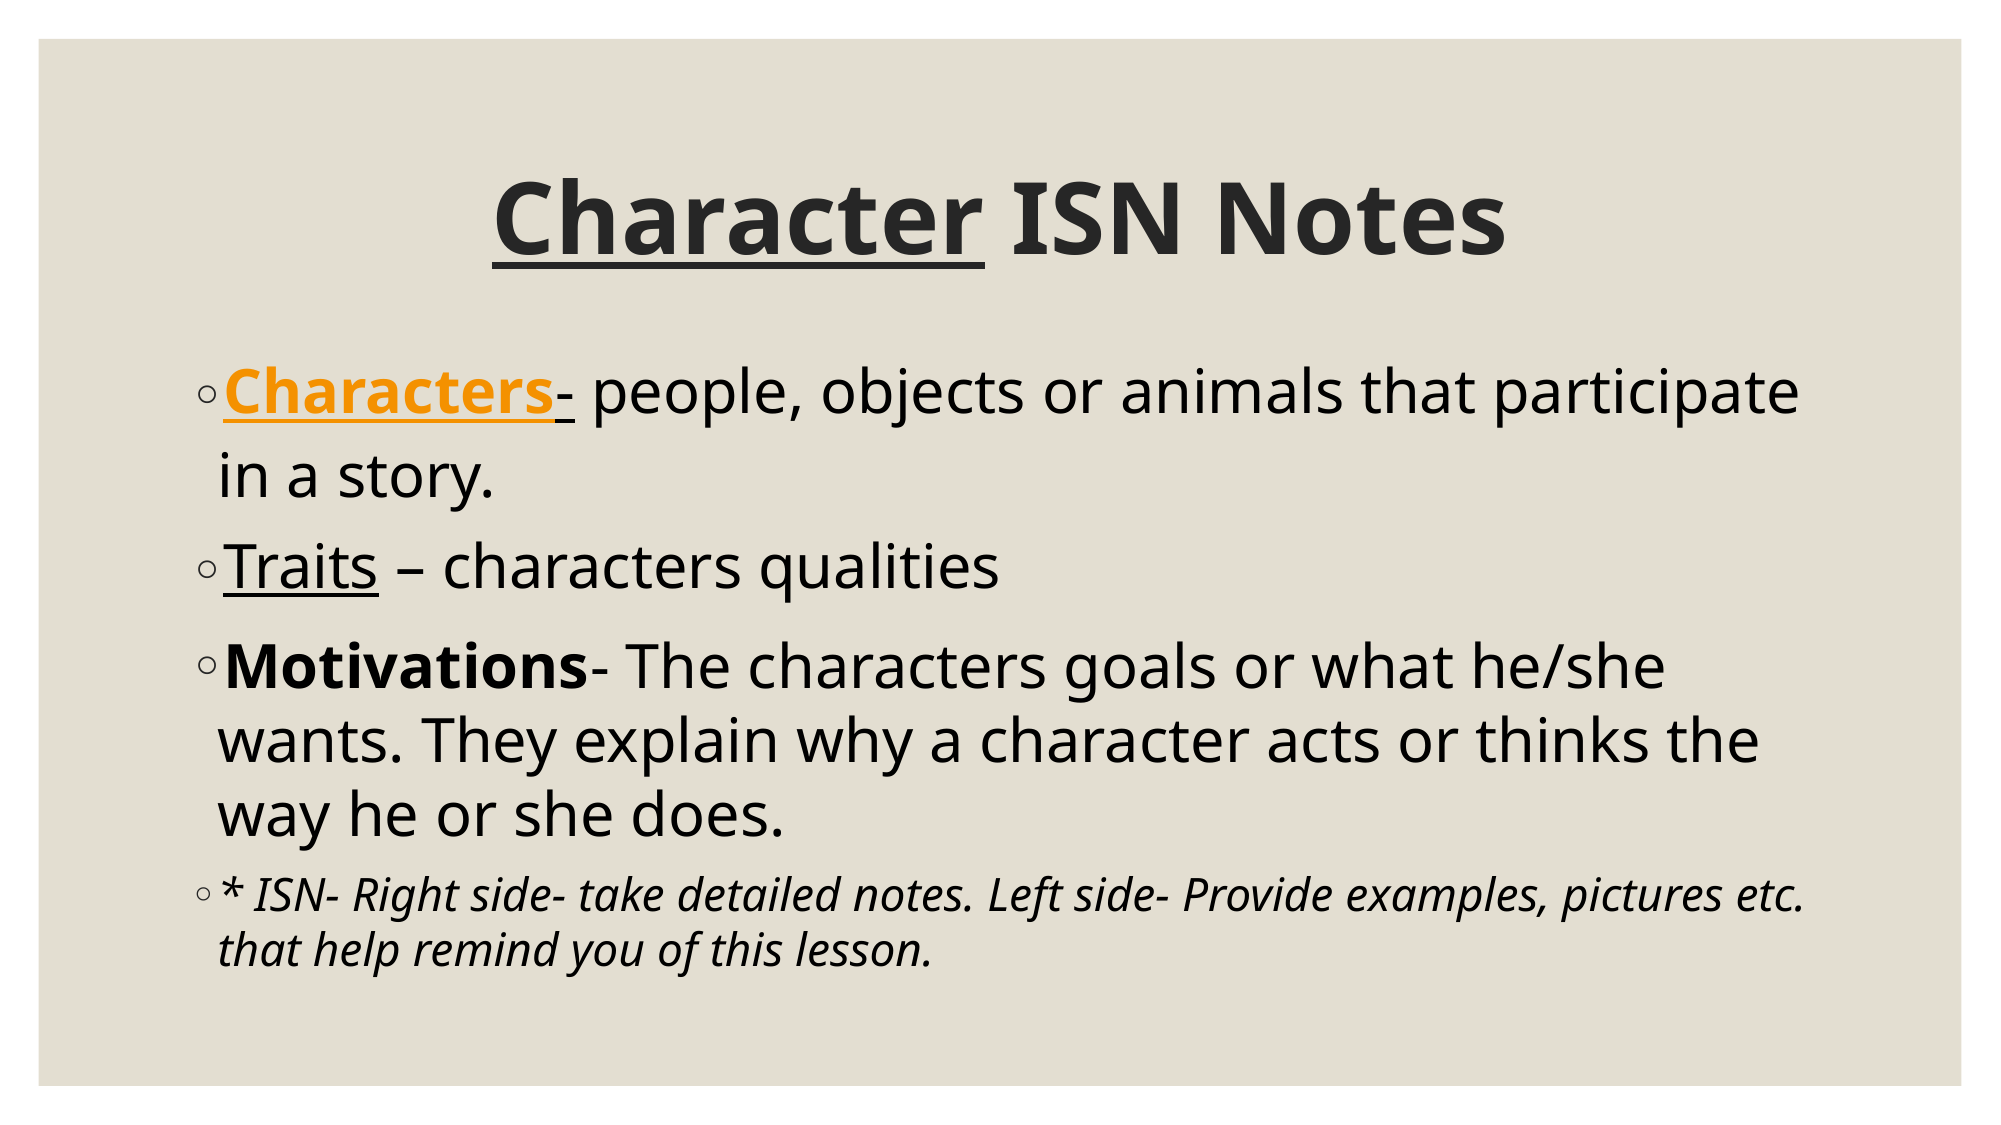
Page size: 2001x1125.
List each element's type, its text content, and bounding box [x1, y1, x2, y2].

list Characters- people, objects or animals that participate in a story. Traits – characters qualities Motivations- The characters goals or what he/she wants. They explain why a character acts or thinks the way he or she does. * ISN- Right side- take detailed notes. Left side- Provide examples, pictures etc. that help remind you of this lesson. [174, 345, 1825, 990]
title Character ISN Notes [174, 105, 1825, 331]
